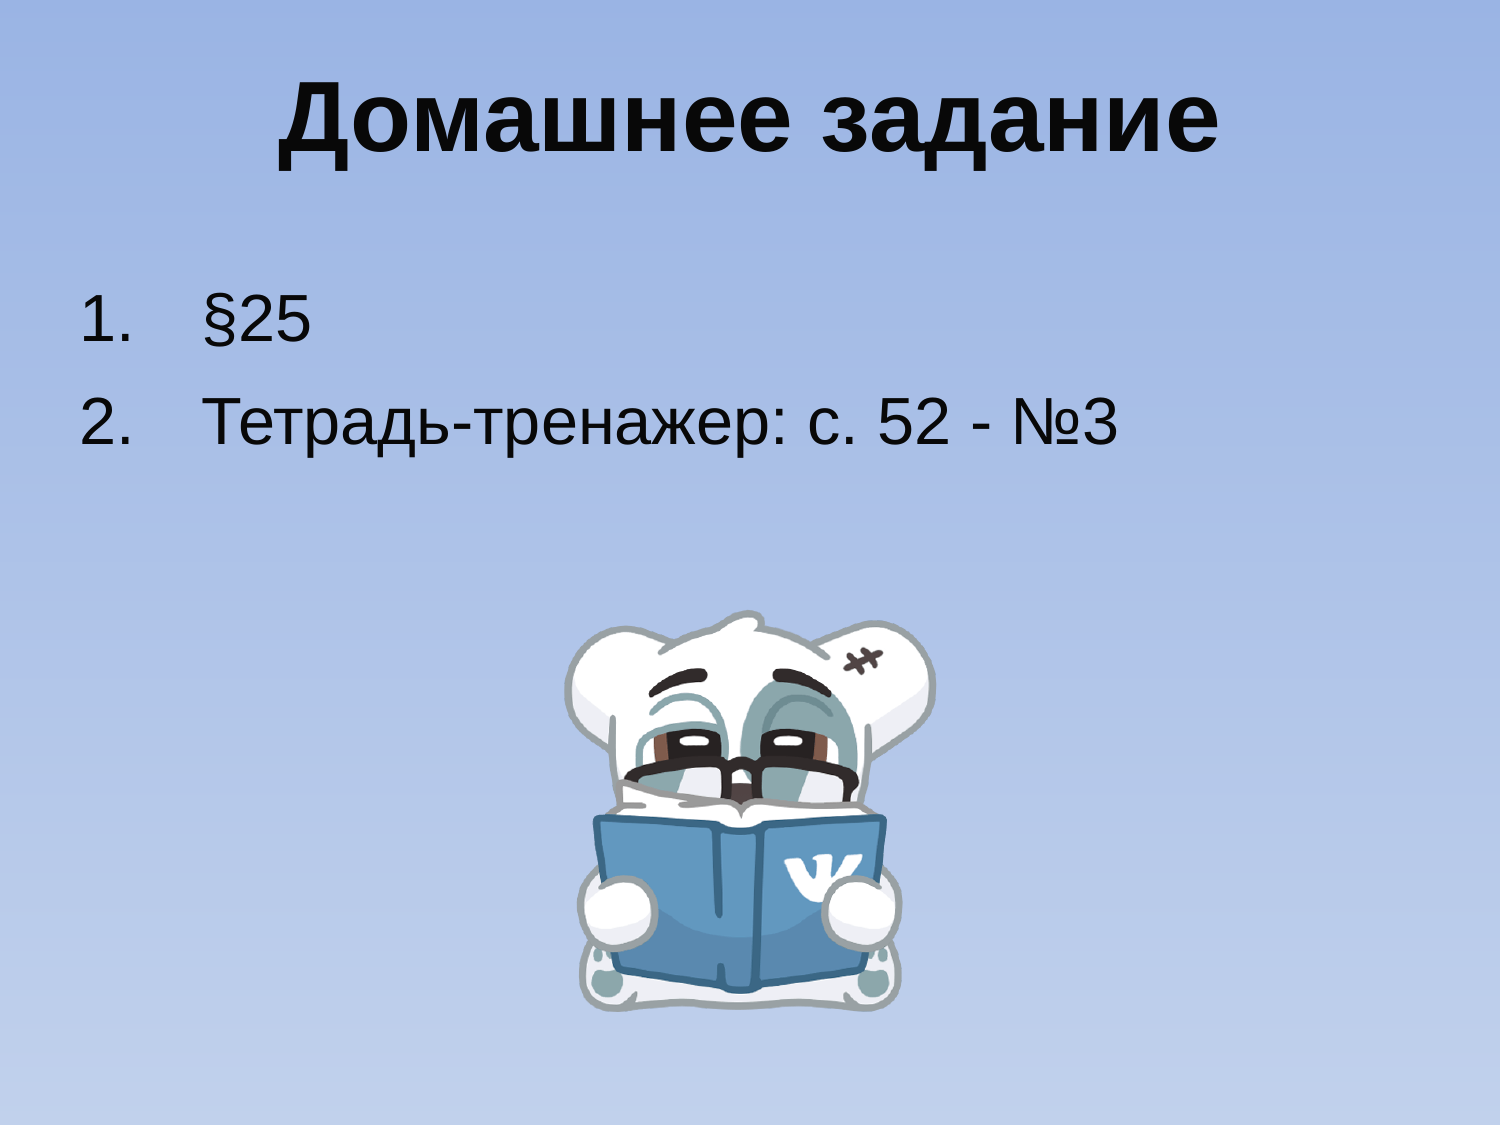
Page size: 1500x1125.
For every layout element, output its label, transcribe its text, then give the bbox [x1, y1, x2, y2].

picture [561, 609, 939, 1012]
text_box §25 Тетрадь-тренажер: с. 52 - №3 [64, 267, 1415, 1018]
text_box Домашнее задание [74, 43, 1425, 274]
